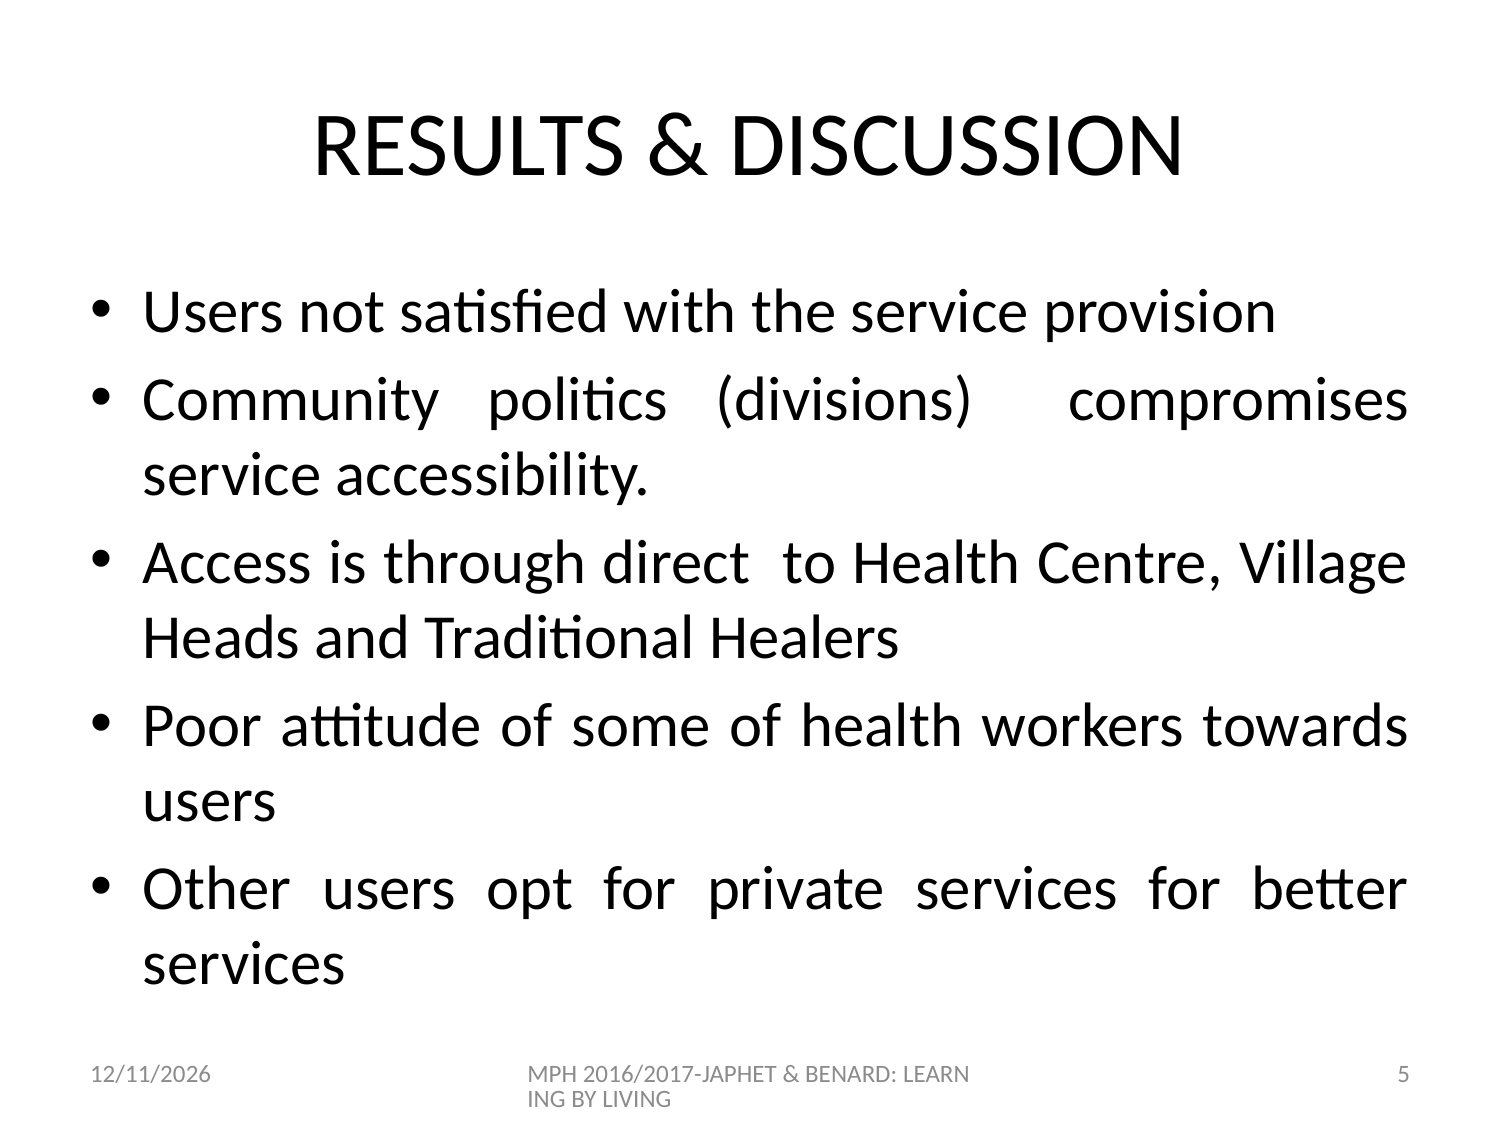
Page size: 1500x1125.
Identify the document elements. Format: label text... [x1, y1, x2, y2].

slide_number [75, 1042, 425, 1103]
footer MPH 2016/2017-JAPHET & BENARD: LEARNING BY LIVING [512, 1042, 988, 1103]
list Users not satisfied with the service provision Community politics (divisions) compromises service accessibility. Access is through direct to Health Centre, Village Heads and Traditional Healers Poor attitude of some of health workers towards users Other users opt for private services for better services [75, 262, 1425, 1005]
slide_number 5 [1074, 1042, 1425, 1103]
title RESULTS & DISCUSSION [75, 45, 1425, 233]
